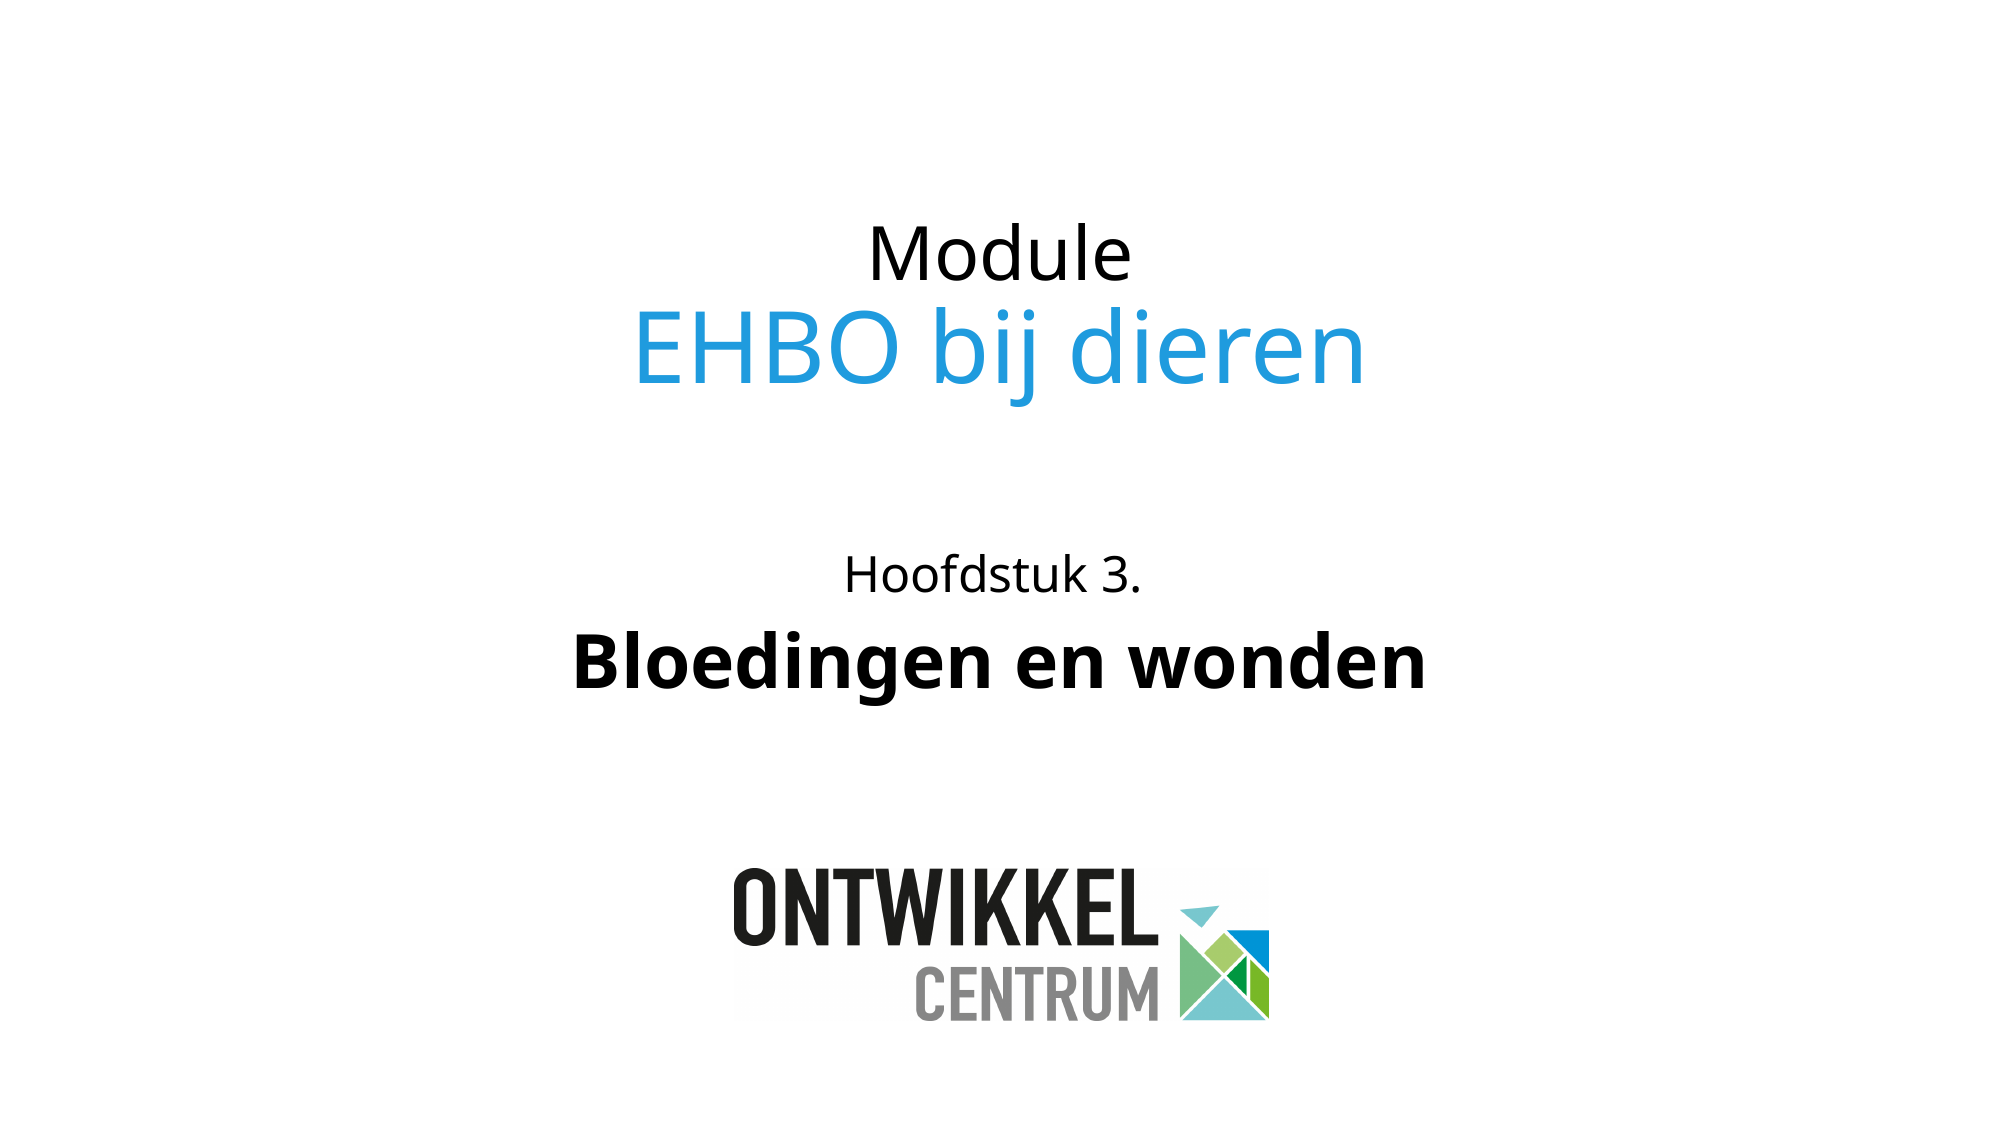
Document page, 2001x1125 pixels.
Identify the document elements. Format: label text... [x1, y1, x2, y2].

subtitle Hoofdstuk 3. Bloedingen en wonden [249, 541, 1750, 786]
title Module EHBO bij dieren [249, 107, 1750, 413]
picture [734, 868, 1269, 1021]
